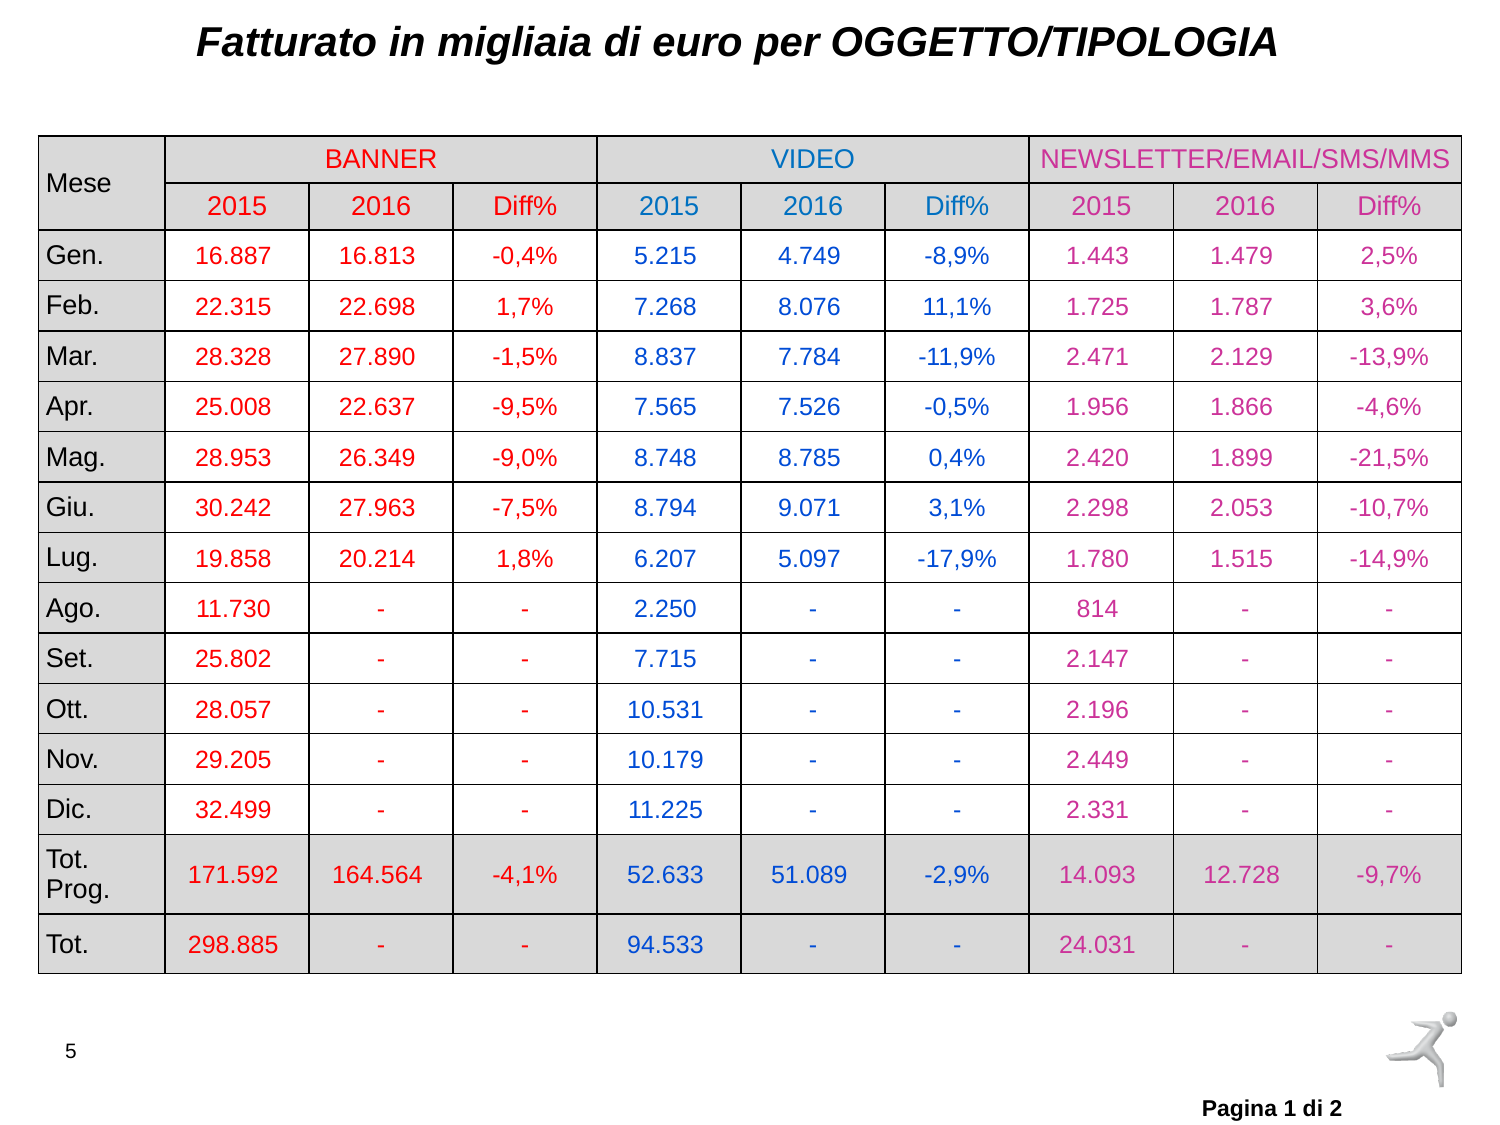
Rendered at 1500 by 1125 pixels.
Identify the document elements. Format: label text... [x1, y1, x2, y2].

table_cell -1,5% [454, 332, 596, 381]
table_cell 7.526 [742, 382, 884, 431]
table_cell - [1174, 684, 1317, 733]
table_cell - [886, 785, 1028, 834]
table_cell - [454, 915, 596, 973]
table_cell -9,0% [454, 432, 596, 481]
table_cell -7,5% [454, 483, 596, 532]
table_cell 51.089 [742, 835, 884, 913]
table_cell 28.057 [166, 684, 308, 733]
table_cell 1.515 [1174, 533, 1317, 582]
table_header Mese [39, 137, 164, 229]
table_cell 6.207 [598, 533, 740, 582]
table_cell - [886, 583, 1028, 632]
table_cell Mar. [39, 332, 164, 381]
table_cell 16.813 [310, 231, 452, 280]
table_cell Apr. [39, 382, 164, 431]
table_cell - [742, 785, 884, 834]
table_cell - [310, 583, 452, 632]
table_cell 2.053 [1174, 483, 1317, 532]
table_cell - [310, 785, 452, 834]
table_cell 28.953 [166, 432, 308, 481]
table_cell 1,8% [454, 533, 596, 582]
table_cell Gen. [39, 231, 164, 280]
table_cell 24.031 [1030, 915, 1173, 973]
table_cell 298.885 [166, 915, 308, 973]
table_cell 27.963 [310, 483, 452, 532]
table_cell - [310, 915, 452, 973]
table_cell 2,5% [1318, 231, 1461, 280]
table_cell 2016 [1174, 184, 1317, 229]
table_cell 11.225 [598, 785, 740, 834]
table_cell - [886, 734, 1028, 784]
table_cell 1,7% [454, 281, 596, 330]
table_cell 27.890 [310, 332, 452, 381]
table_cell 2016 [310, 184, 452, 229]
table_cell - [742, 583, 884, 632]
table_cell - [454, 684, 596, 733]
table_cell 2.250 [598, 583, 740, 632]
table_cell 8.076 [742, 281, 884, 330]
table_cell 7.268 [598, 281, 740, 330]
table_cell -4,6% [1318, 382, 1461, 431]
table_cell - [886, 634, 1028, 683]
table_cell - [742, 734, 884, 784]
table_cell -4,1% [454, 835, 596, 913]
table_cell 11.730 [166, 583, 308, 632]
table_cell 1.725 [1030, 281, 1173, 330]
table_cell - [886, 915, 1028, 973]
table_cell - [1318, 583, 1461, 632]
text_box Pagina 1 di 2 [1187, 1086, 1400, 1125]
table_cell 30.242 [166, 483, 308, 532]
table_cell - [1174, 915, 1317, 973]
table_cell -10,7% [1318, 483, 1461, 532]
table_cell - [310, 734, 452, 784]
table_cell Nov. [39, 734, 164, 784]
table_cell 20.214 [310, 533, 452, 582]
table_cell 32.499 [166, 785, 308, 834]
table_cell Mag. [39, 432, 164, 481]
table_cell - [1318, 684, 1461, 733]
table_cell Feb. [39, 281, 164, 330]
table_cell Set. [39, 634, 164, 683]
table_cell - [1174, 785, 1317, 834]
text_box [645, 42, 676, 86]
table_cell 2015 [1030, 184, 1173, 229]
table_cell Tot. Prog. [39, 835, 164, 913]
table_cell 7.715 [598, 634, 740, 683]
table_cell 26.349 [310, 432, 452, 481]
table_cell 171.592 [166, 835, 308, 913]
text_box Fatturato in migliaia di euro per OGGETTO/TIPOLOGIA [29, 7, 1447, 72]
table_cell 1.780 [1030, 533, 1173, 582]
table_cell - [1318, 734, 1461, 784]
table_cell - [742, 915, 884, 973]
table_cell 2.471 [1030, 332, 1173, 381]
table_cell 1.956 [1030, 382, 1173, 431]
table_cell - [1174, 583, 1317, 632]
table_cell 22.315 [166, 281, 308, 330]
table_cell 29.205 [166, 734, 308, 784]
table_cell 5.097 [742, 533, 884, 582]
table_cell 8.837 [598, 332, 740, 381]
table_header NEWSLETTER/EMAIL/SMS/MMS [1030, 137, 1461, 182]
table_cell 164.564 [310, 835, 452, 913]
table_cell 25.008 [166, 382, 308, 431]
table_cell 3,1% [886, 483, 1028, 532]
table_cell 25.802 [166, 634, 308, 683]
table_cell -9,5% [454, 382, 596, 431]
table_cell - [310, 684, 452, 733]
table_cell - [742, 634, 884, 683]
table_cell - [1318, 634, 1461, 683]
table_cell 2.147 [1030, 634, 1173, 683]
table_cell 14.093 [1030, 835, 1173, 913]
table_cell 52.633 [598, 835, 740, 913]
table_cell - [310, 634, 452, 683]
table_cell 8.748 [598, 432, 740, 481]
table_cell 2.196 [1030, 684, 1173, 733]
table_cell 28.328 [166, 332, 308, 381]
table_cell 2.420 [1030, 432, 1173, 481]
table_cell 19.858 [166, 533, 308, 582]
table_cell 10.531 [598, 684, 740, 733]
table_cell 814 [1030, 583, 1173, 632]
table_cell - [1318, 785, 1461, 834]
table_cell 22.637 [310, 382, 452, 431]
table_cell Diff% [1318, 184, 1461, 229]
table_cell 11,1% [886, 281, 1028, 330]
table_header BANNER [166, 137, 596, 182]
table_cell 8.785 [742, 432, 884, 481]
table_cell 1.899 [1174, 432, 1317, 481]
table_cell - [454, 583, 596, 632]
table_cell Lug. [39, 533, 164, 582]
table_cell -8,9% [886, 231, 1028, 280]
table_cell 5.215 [598, 231, 740, 280]
table_cell -14,9% [1318, 533, 1461, 582]
table_cell 22.698 [310, 281, 452, 330]
picture [1366, 990, 1476, 1109]
table_cell - [1174, 634, 1317, 683]
table_cell 4.749 [742, 231, 884, 280]
table_cell 1.787 [1174, 281, 1317, 330]
table_cell Diff% [886, 184, 1028, 229]
table_cell 1.443 [1030, 231, 1173, 280]
table_cell -2,9% [886, 835, 1028, 913]
table_cell 9.071 [742, 483, 884, 532]
table_cell -13,9% [1318, 332, 1461, 381]
table_cell 2015 [598, 184, 740, 229]
table_cell 7.565 [598, 382, 740, 431]
table_cell - [886, 684, 1028, 733]
table_cell 2.331 [1030, 785, 1173, 834]
table_cell Ago. [39, 583, 164, 632]
table_cell 2.129 [1174, 332, 1317, 381]
table_cell Giu. [39, 483, 164, 532]
table_cell 2.298 [1030, 483, 1173, 532]
table_cell 7.784 [742, 332, 884, 381]
table_cell Dic. [39, 785, 164, 834]
table_cell - [1318, 915, 1461, 973]
table_cell - [454, 734, 596, 784]
table_cell - [454, 785, 596, 834]
table_cell -21,5% [1318, 432, 1461, 481]
table_cell 2.449 [1030, 734, 1173, 784]
table_cell 1.866 [1174, 382, 1317, 431]
table_cell 16.887 [166, 231, 308, 280]
table_cell 2015 [166, 184, 308, 229]
table_cell 12.728 [1174, 835, 1317, 913]
table_cell 3,6% [1318, 281, 1461, 330]
table_cell -9,7% [1318, 835, 1461, 913]
table_cell 10.179 [598, 734, 740, 784]
table_cell Diff% [454, 184, 596, 229]
table_cell 0,4% [886, 432, 1028, 481]
table_cell Tot. [39, 915, 164, 973]
table_cell - [742, 684, 884, 733]
table_cell Ott. [39, 684, 164, 733]
table_cell 94.533 [598, 915, 740, 973]
table_cell -17,9% [886, 533, 1028, 582]
table_cell 1.479 [1174, 231, 1317, 280]
table_cell 8.794 [598, 483, 740, 532]
table_cell - [454, 634, 596, 683]
table_cell 2016 [742, 184, 884, 229]
table_cell -0,4% [454, 231, 596, 280]
table_cell -11,9% [886, 332, 1028, 381]
table_cell -0,5% [886, 382, 1028, 431]
table_header VIDEO [598, 137, 1028, 182]
table_cell - [1174, 734, 1317, 784]
text_box [601, 32, 632, 88]
